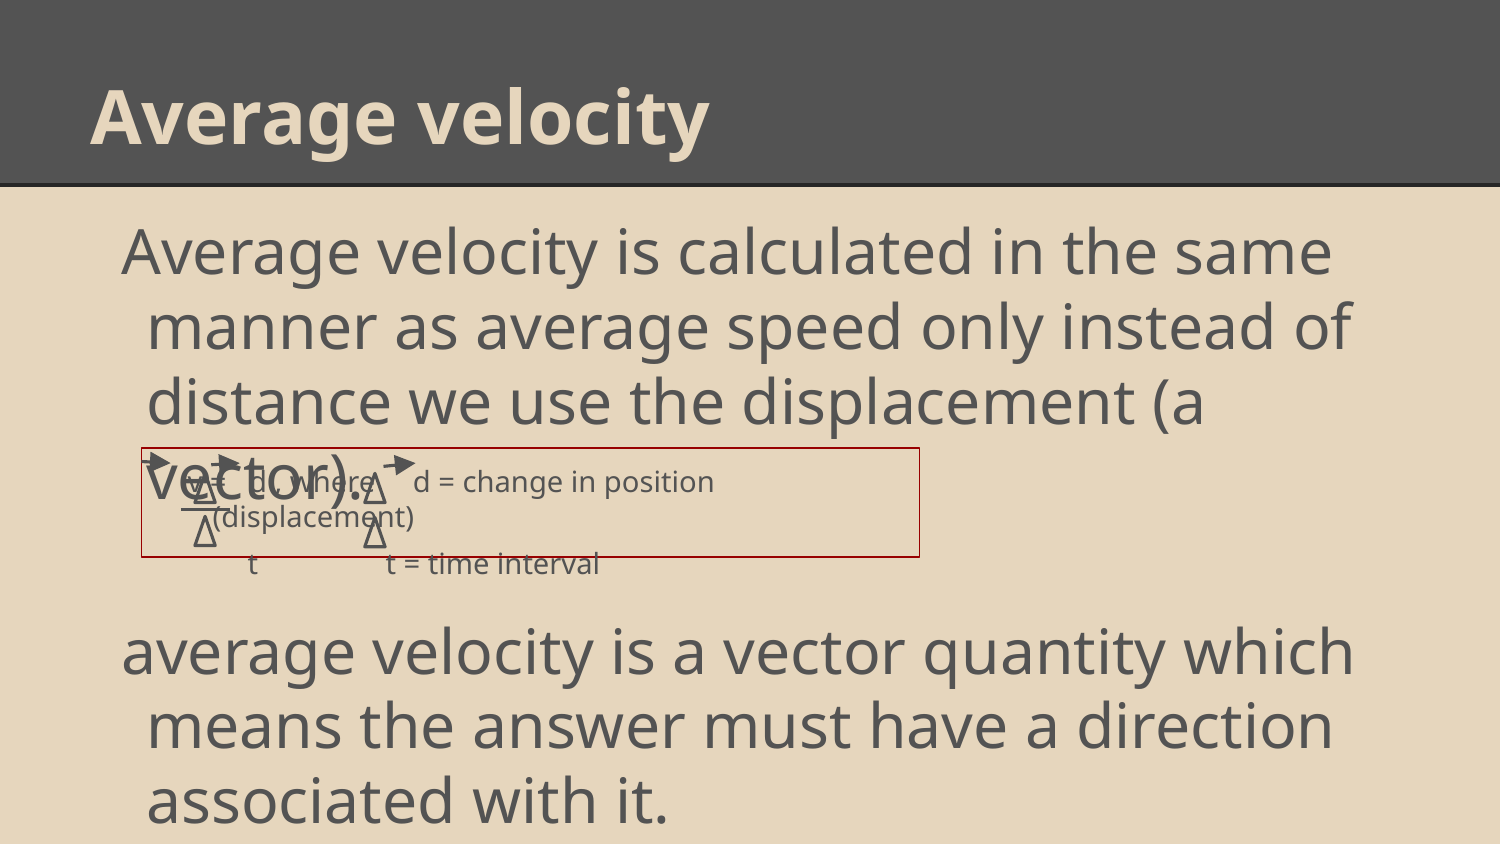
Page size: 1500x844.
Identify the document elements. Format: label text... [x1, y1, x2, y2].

list Average velocity is calculated in the same manner as average speed only instead of distance we use the displacement (a vector). average velocity is a vector quantity which means the answer must have a direction associated with it. [75, 196, 1425, 808]
text_box [194, 518, 216, 546]
list v = d , where d = change in position (displacement) t t = time interval [141, 447, 920, 557]
text_box [364, 517, 386, 547]
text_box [383, 462, 416, 467]
text_box [194, 473, 216, 503]
title Average velocity [75, 33, 1425, 175]
text_box [364, 473, 386, 503]
